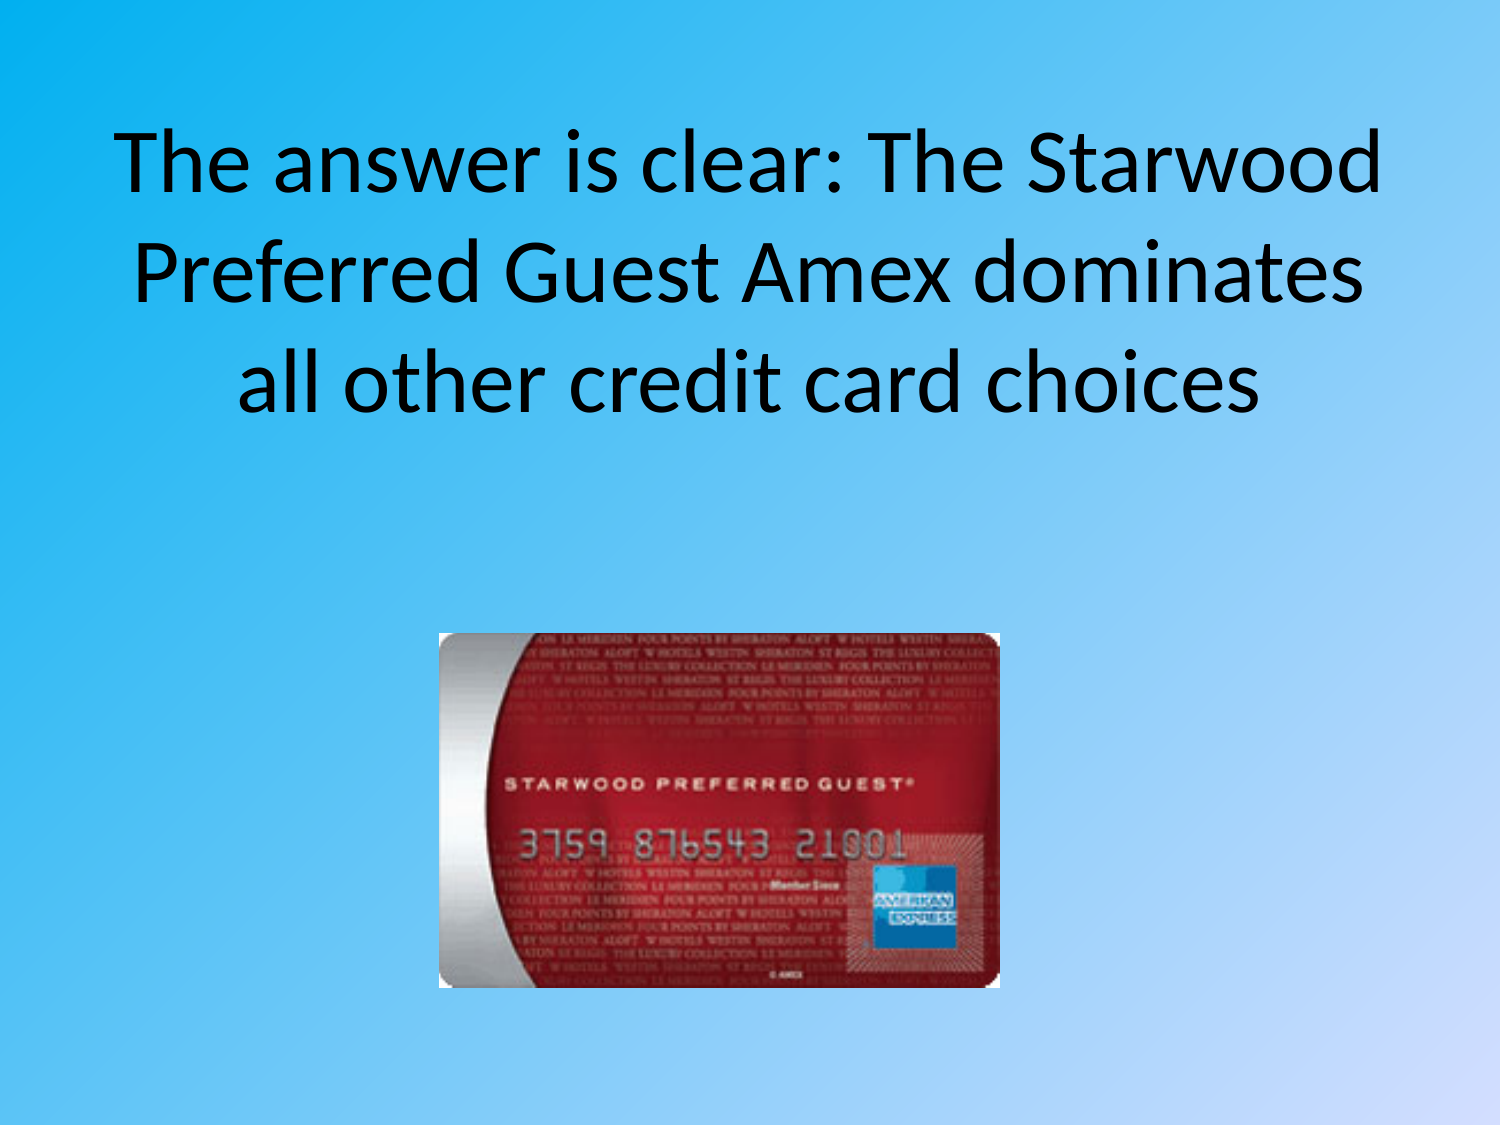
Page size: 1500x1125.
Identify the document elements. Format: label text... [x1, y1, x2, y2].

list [438, 633, 1001, 988]
title The answer is clear: The Starwood Preferred Guest Amex dominates all other credit card choices [74, 44, 1426, 488]
